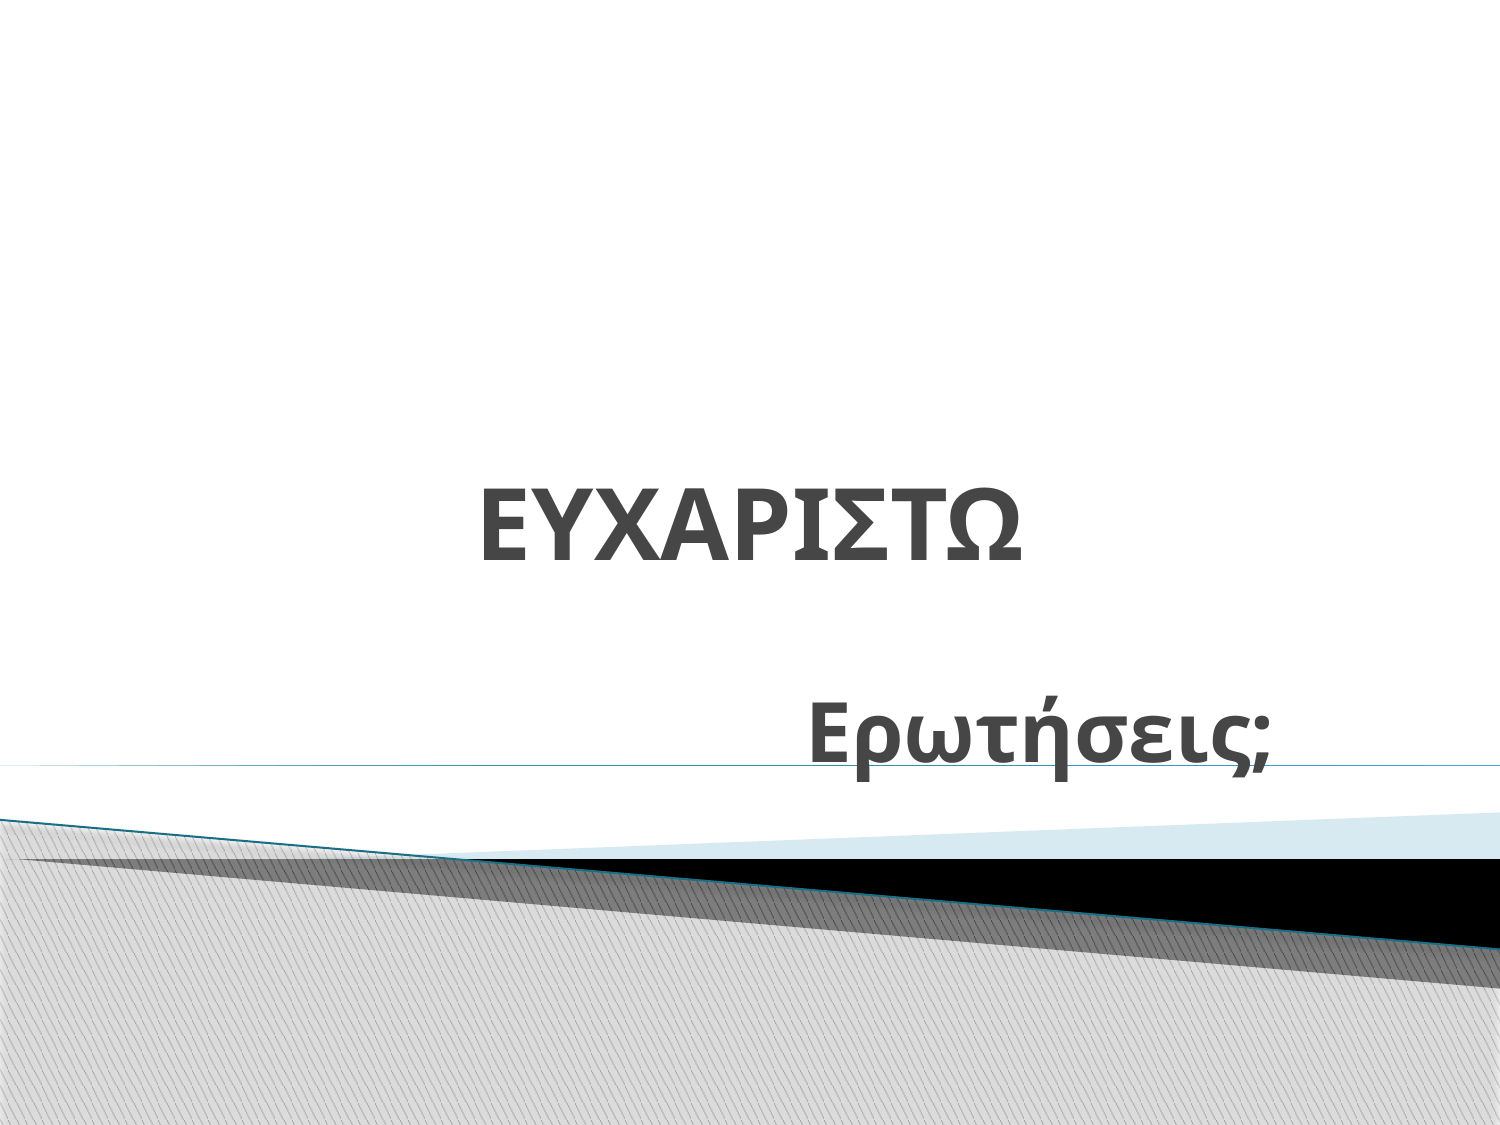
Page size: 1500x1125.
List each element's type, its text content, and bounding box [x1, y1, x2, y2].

title ΕΥΧΑΡΙΣΤΩ [112, 287, 1388, 588]
text_box Ερωτήσεις; [515, 652, 1500, 787]
picture [5, 859, 1500, 989]
